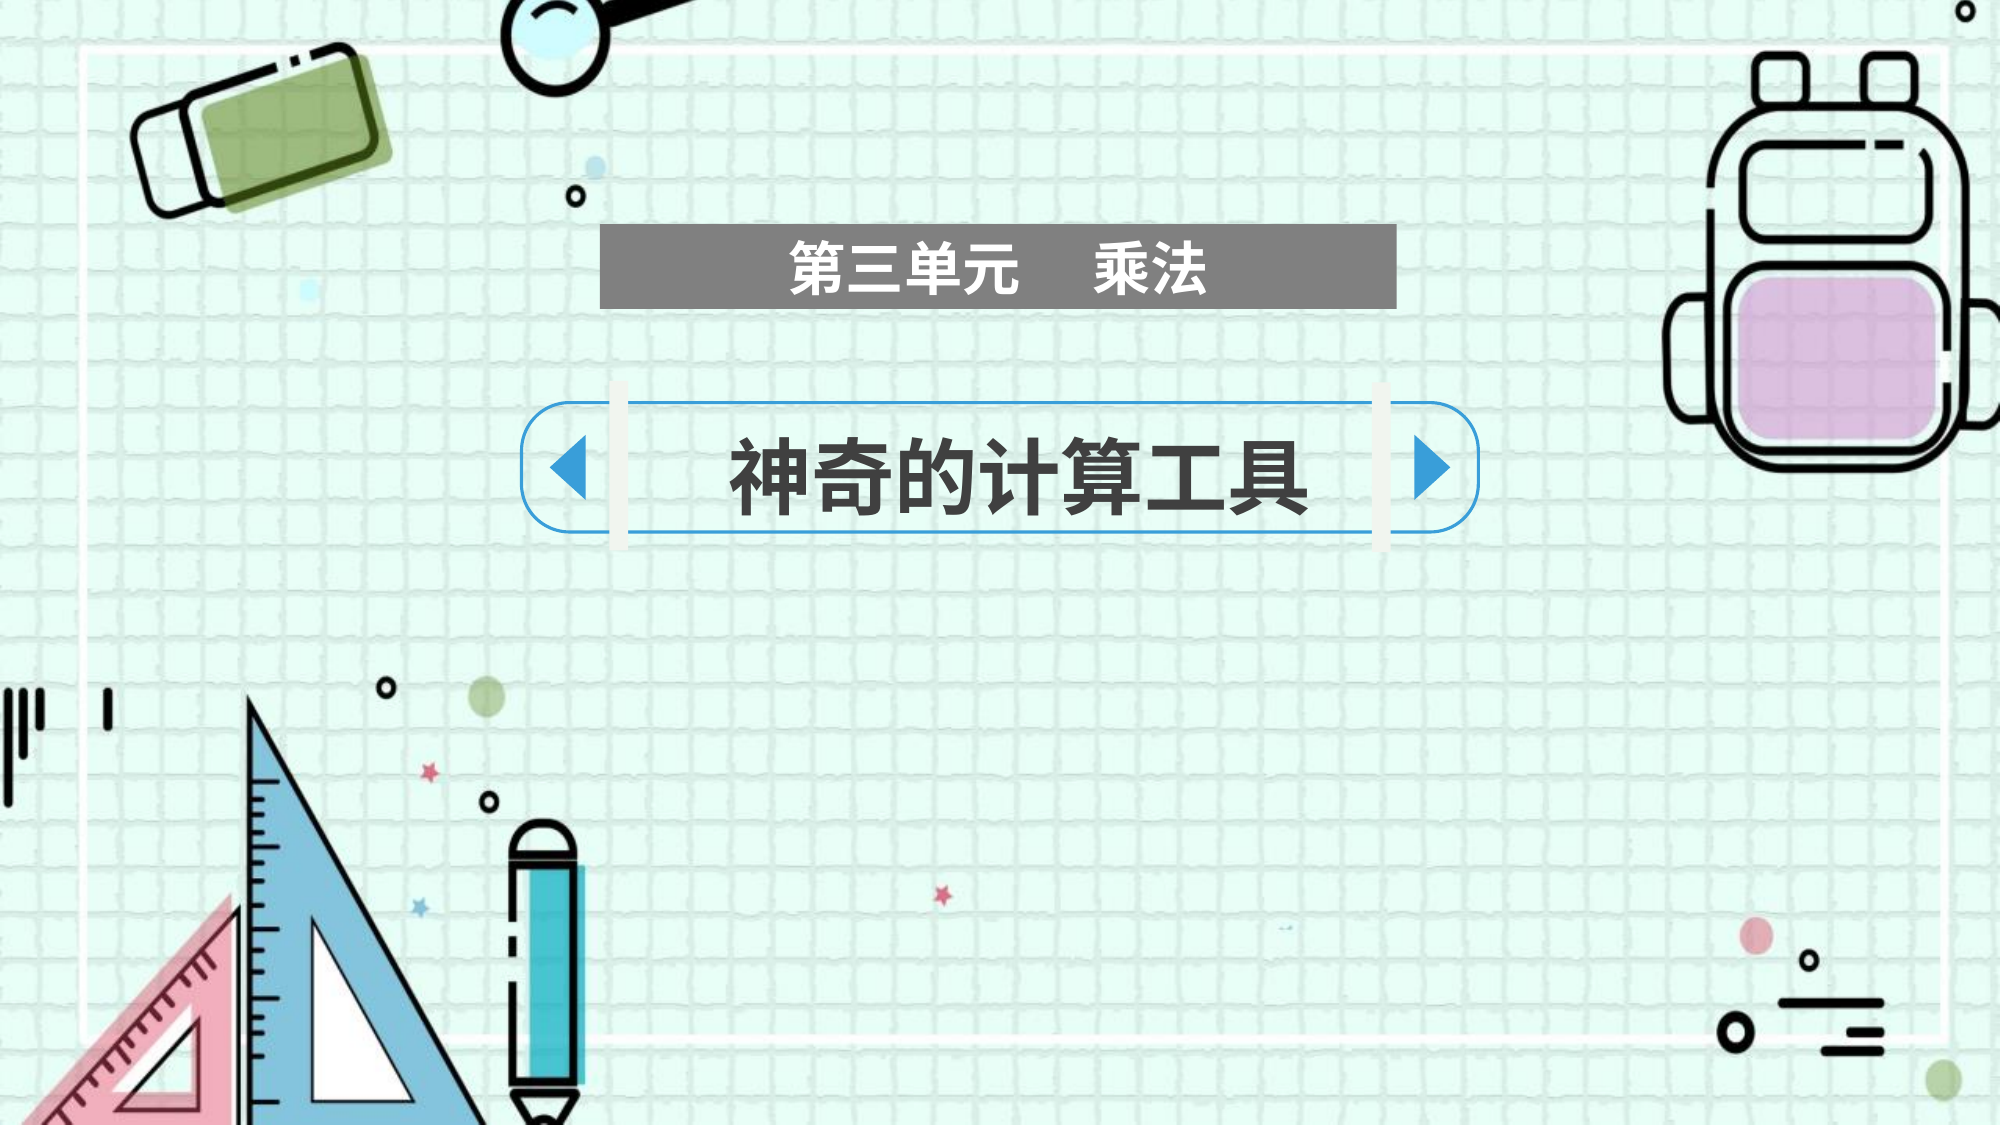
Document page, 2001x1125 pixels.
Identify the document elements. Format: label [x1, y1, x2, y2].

picture [0, 0, 2000, 1125]
text_box [521, 380, 1479, 553]
